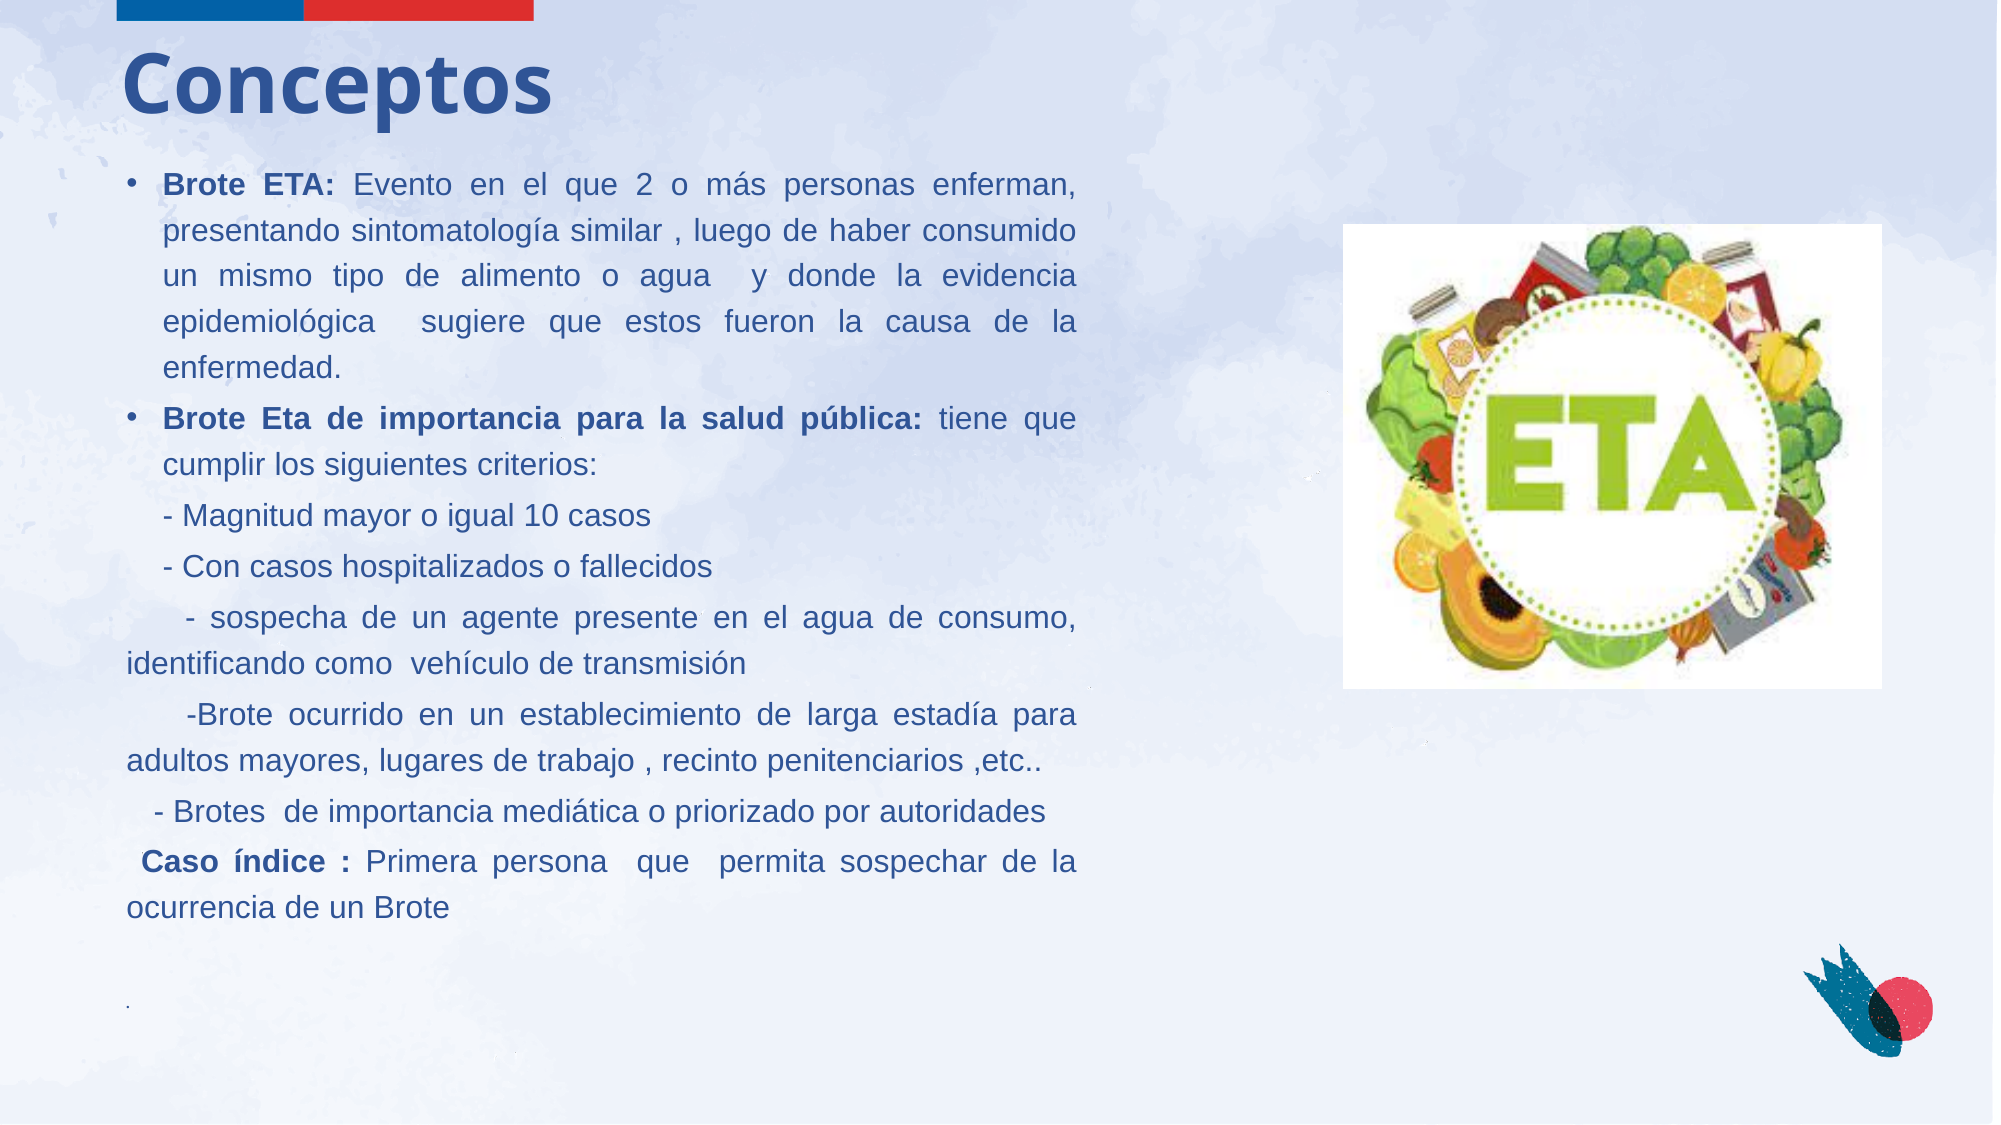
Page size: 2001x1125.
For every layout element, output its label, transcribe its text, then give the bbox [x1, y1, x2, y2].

picture [0, 0, 2001, 1125]
title Conceptos [104, 34, 1882, 141]
list Brote ETA: Evento en el que 2 o más personas enferman, presentando sintomatología similar , luego de haber consumido un mismo tipo de alimento o agua y donde la evidencia epidemiológica sugiere que estos fueron la causa de la enfermedad. Brote Eta de importancia para la salud pública: tiene que cumplir los siguientes criterios: - Magnitud mayor o igual 10 casos - Con casos hospitalizados o fallecidos - sospecha de un agente presente en el agua de consumo, identificando como vehículo de transmisión -Brote ocurrido en un establecimiento de larga estadía para adultos mayores, lugares de trabajo , recinto penitenciarios ,etc.. - Brotes de importancia mediática o priorizado por autoridades Caso índice : Primera persona que permita sospechar de la ocurrencia de un Brote [111, 147, 1092, 1091]
